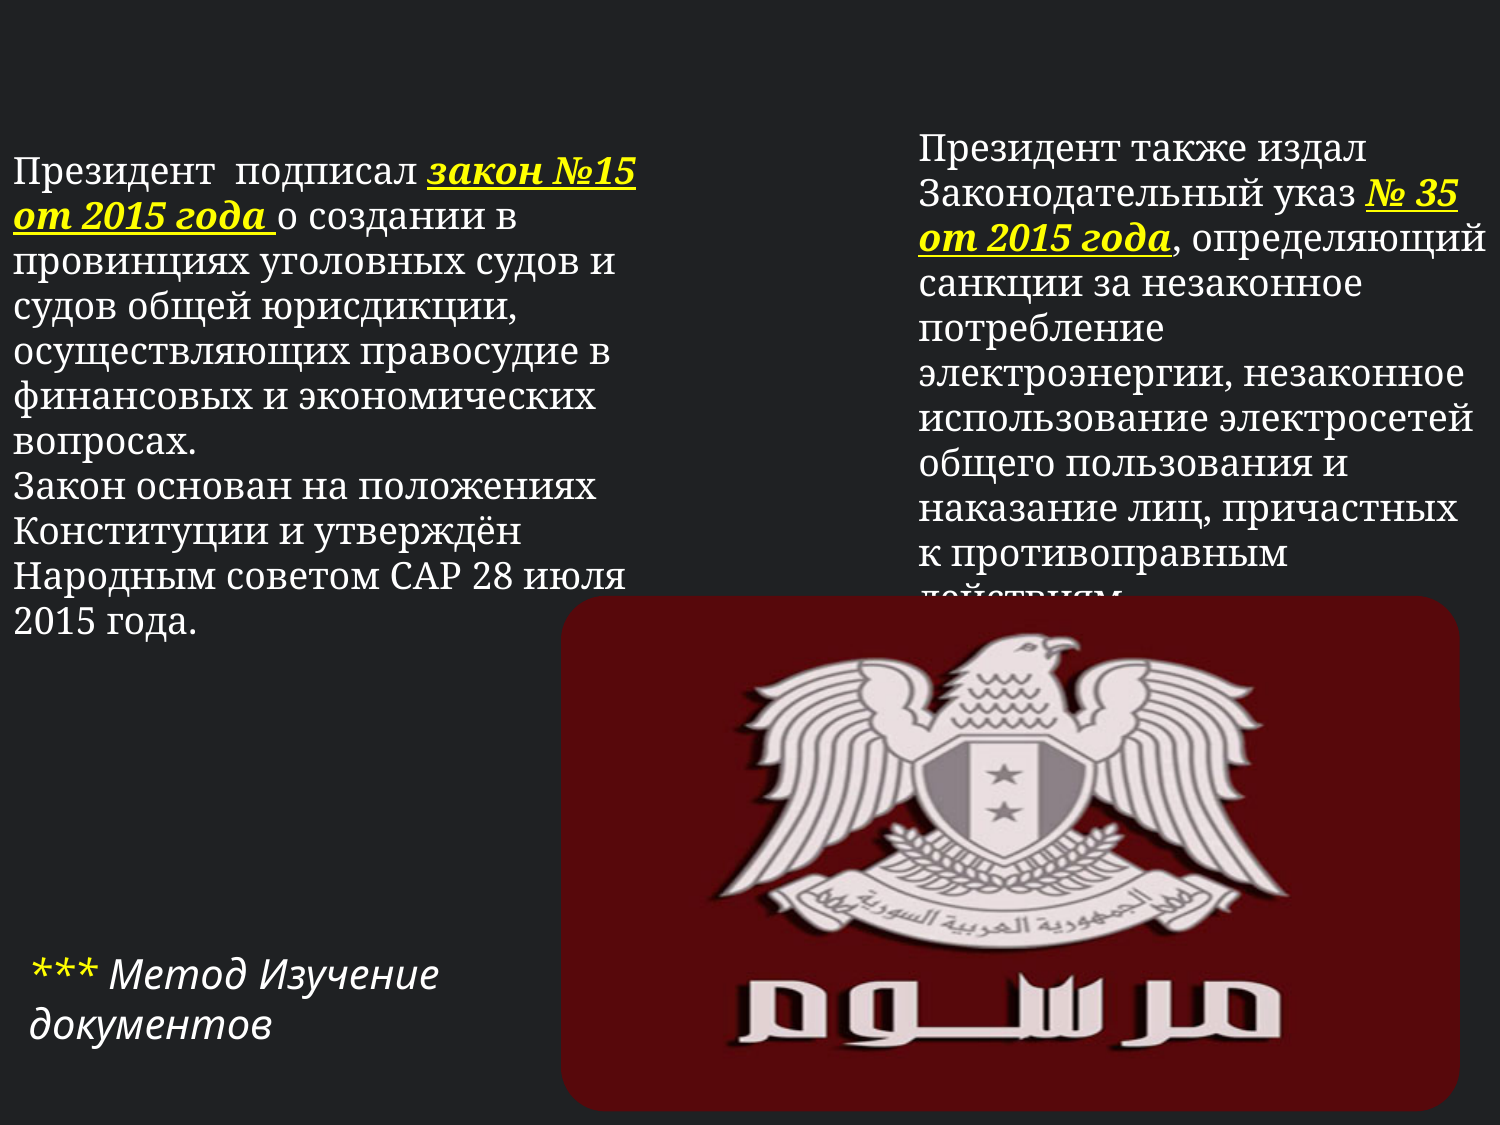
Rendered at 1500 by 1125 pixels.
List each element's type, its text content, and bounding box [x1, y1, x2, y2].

text_box Президент подписал закон №15 от 2015 года о создании в провинциях уголовных судов и судов общей юрисдикции, осуществляющих правосудие в финансовых и экономических вопросах. Закон основан на положениях Конституции и утверждён Народным советом САР 28 июля 2015 года. [0, 139, 695, 650]
list *** Метод Изучение документов [13, 940, 553, 1112]
text_box Президент также издал Законодательный указ № 35 от 2015 года, определяющий санкции за незаконное потребление электроэнергии, незаконное использование электросетей общего пользования и наказание лиц, причастных к противоправным действиям. [903, 116, 1500, 627]
picture [561, 595, 1460, 1112]
